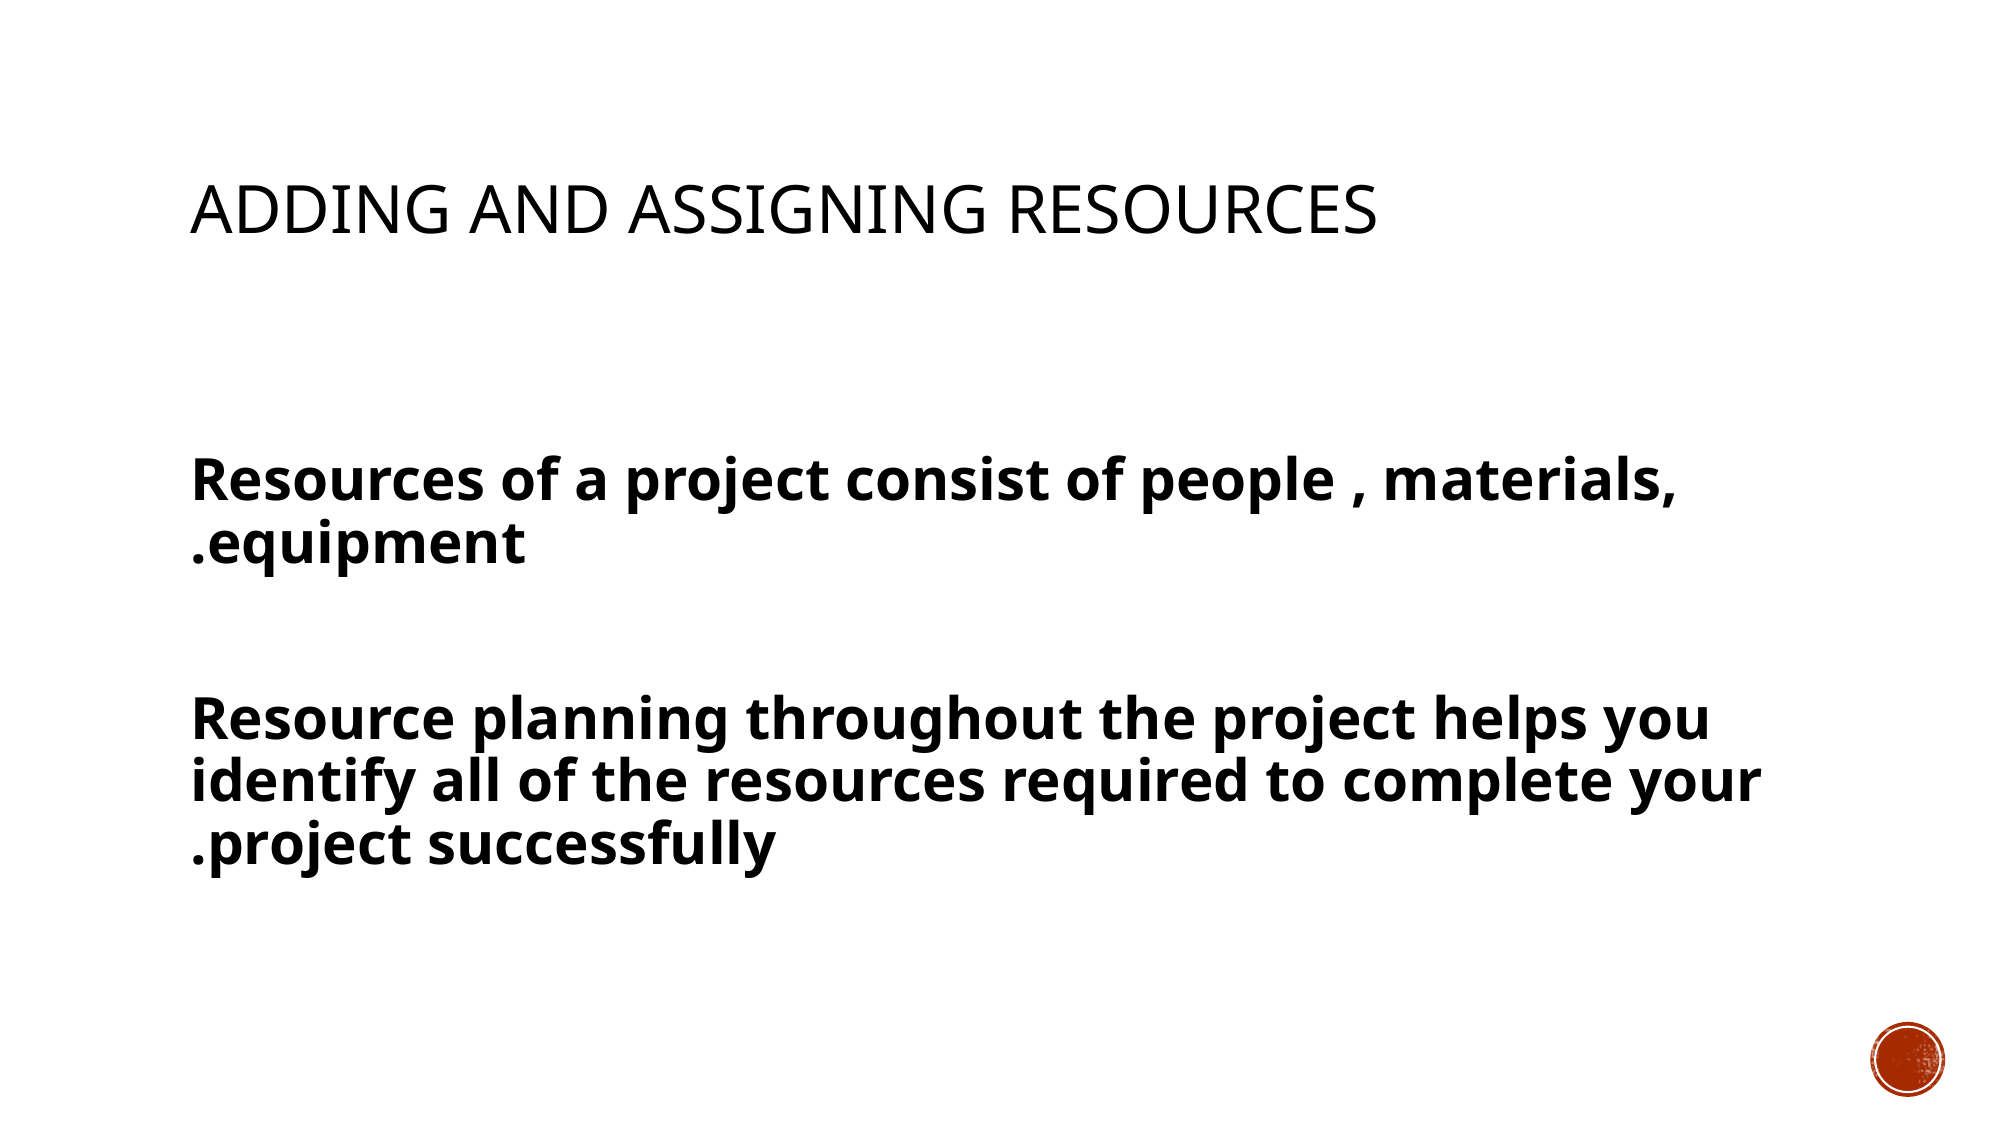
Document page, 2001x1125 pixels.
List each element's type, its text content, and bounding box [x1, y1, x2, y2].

title Adding and assigning resources [175, 79, 1826, 344]
list Resources of a project consist of people , materials, equipment. Resource planning throughout the project helps you identify all of the resources required to complete your project successfully. [175, 348, 1826, 1013]
